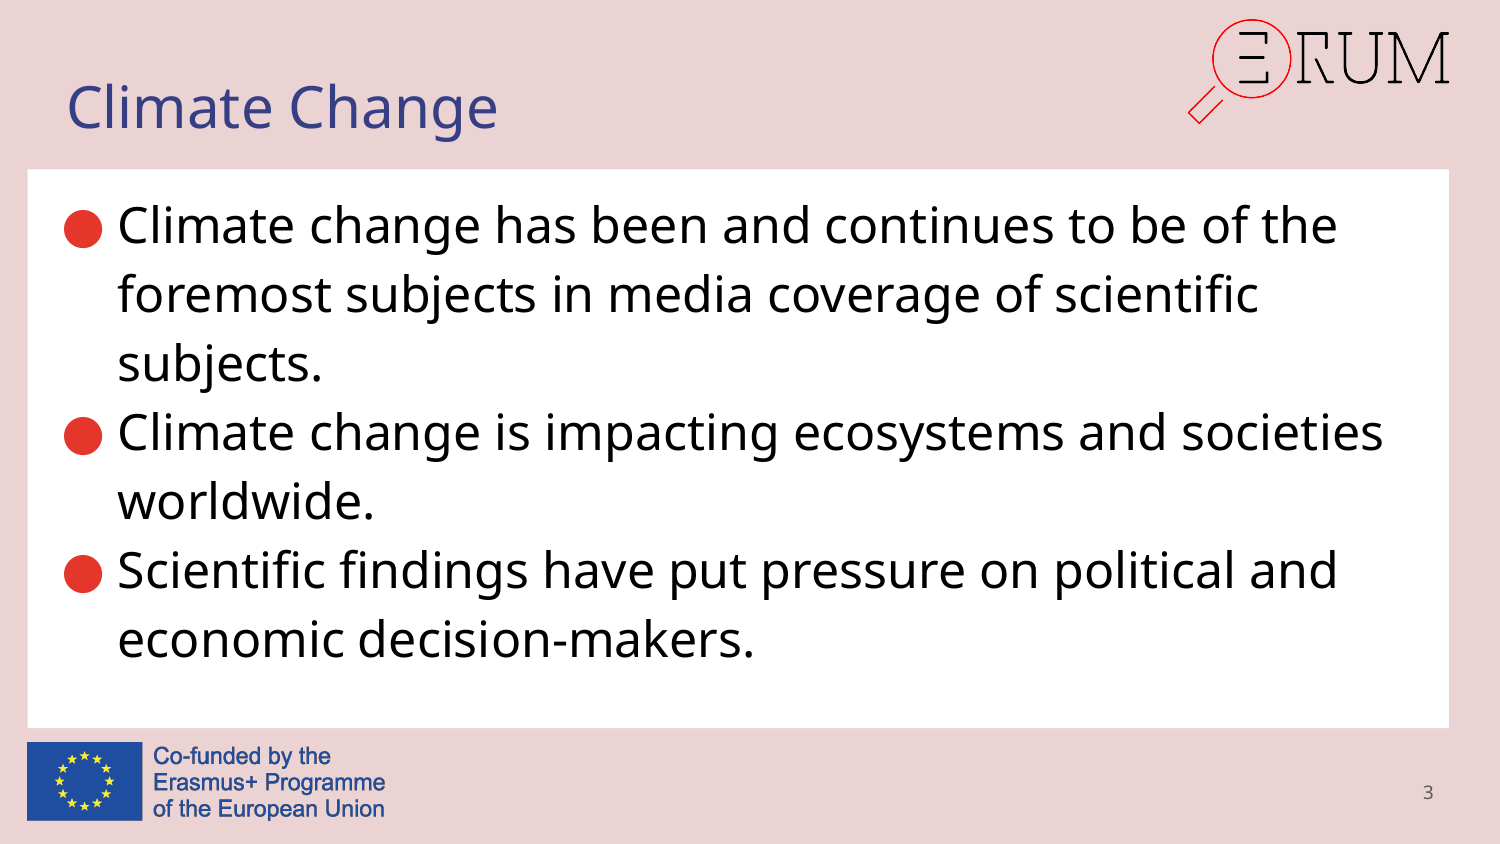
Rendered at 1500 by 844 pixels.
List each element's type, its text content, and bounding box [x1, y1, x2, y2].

picture [27, 742, 385, 821]
slide_number 3 [1358, 761, 1449, 826]
title Climate Change [51, 55, 1168, 150]
picture [1136, 0, 1500, 137]
list Climate change has been and continues to be of the foremost subjects in media coverage of scientific subjects. Climate change is impacting ecosystems and societies worldwide. Scientific findings have put pressure on political and economic decision-makers. [27, 169, 1449, 729]
